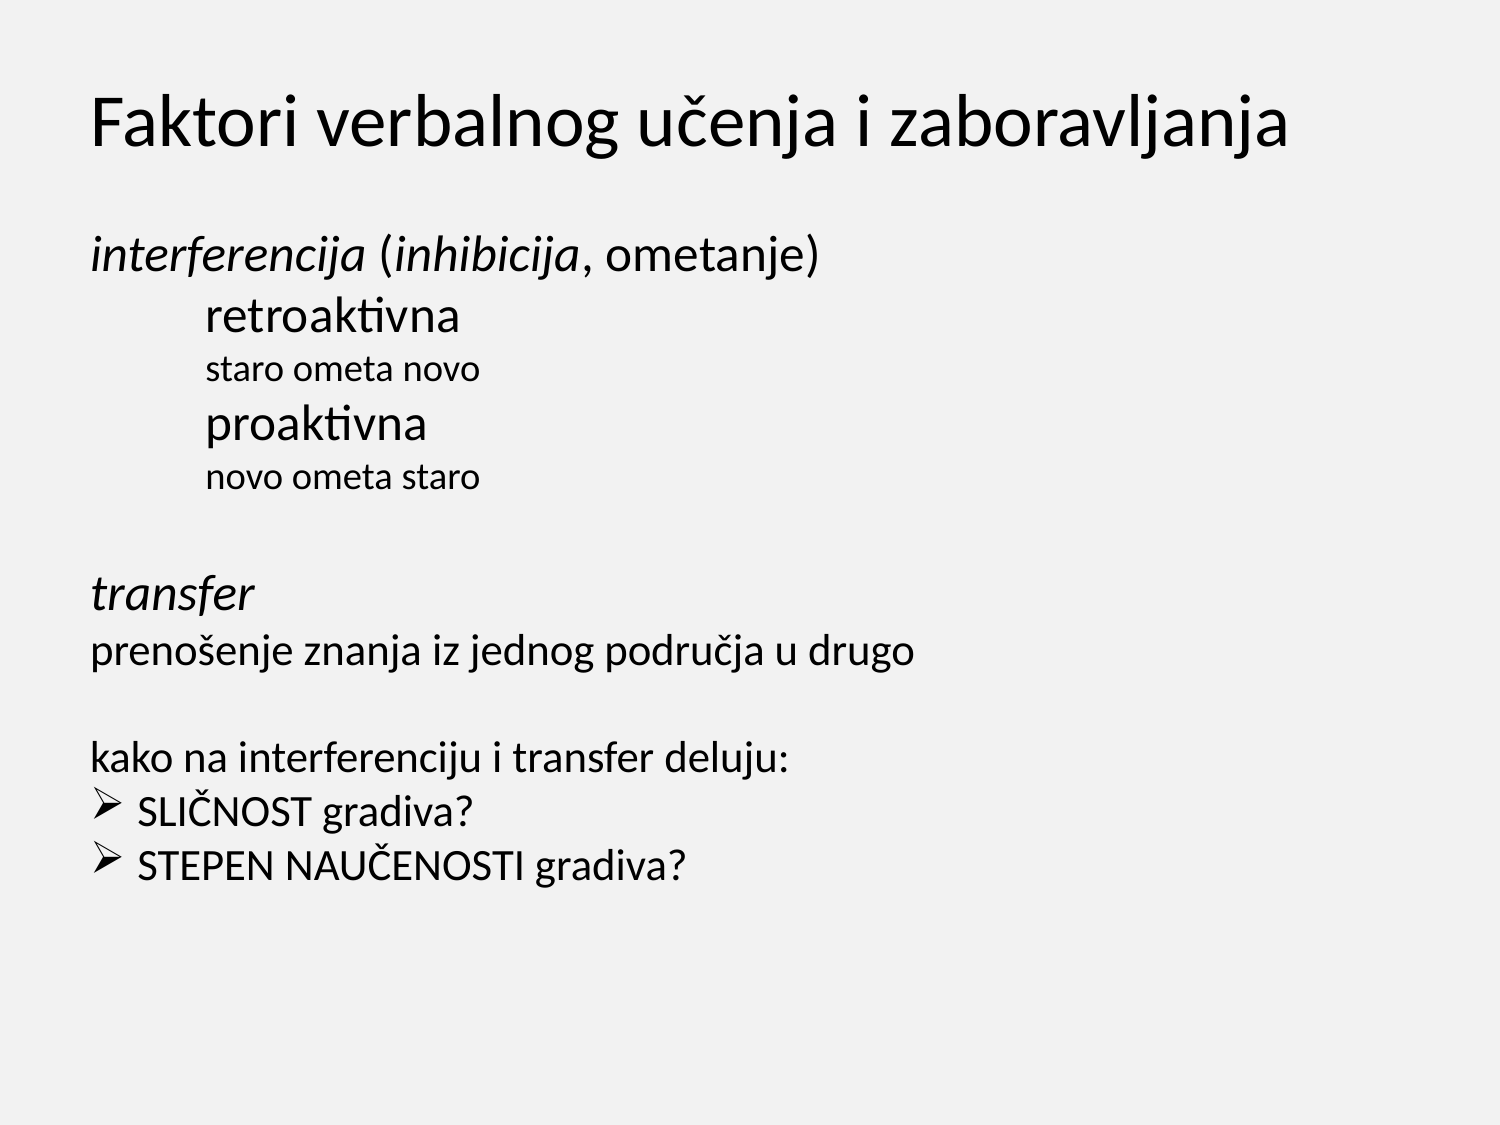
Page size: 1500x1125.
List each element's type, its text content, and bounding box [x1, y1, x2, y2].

list interferencija (inhibicija, ometanje) retroaktivna staro ometa novo proaktivna novo ometa staro transfer prenošenje znanja iz jednog područja u drugo kako na interferenciju i transfer deluju: SLIČNOST gradiva? STEPEN NAUČENOSTI gradiva? [75, 212, 1425, 1005]
title Faktori verbalnog učenja i zaboravljanja [75, 45, 1425, 188]
text_box [498, 560, 1014, 665]
